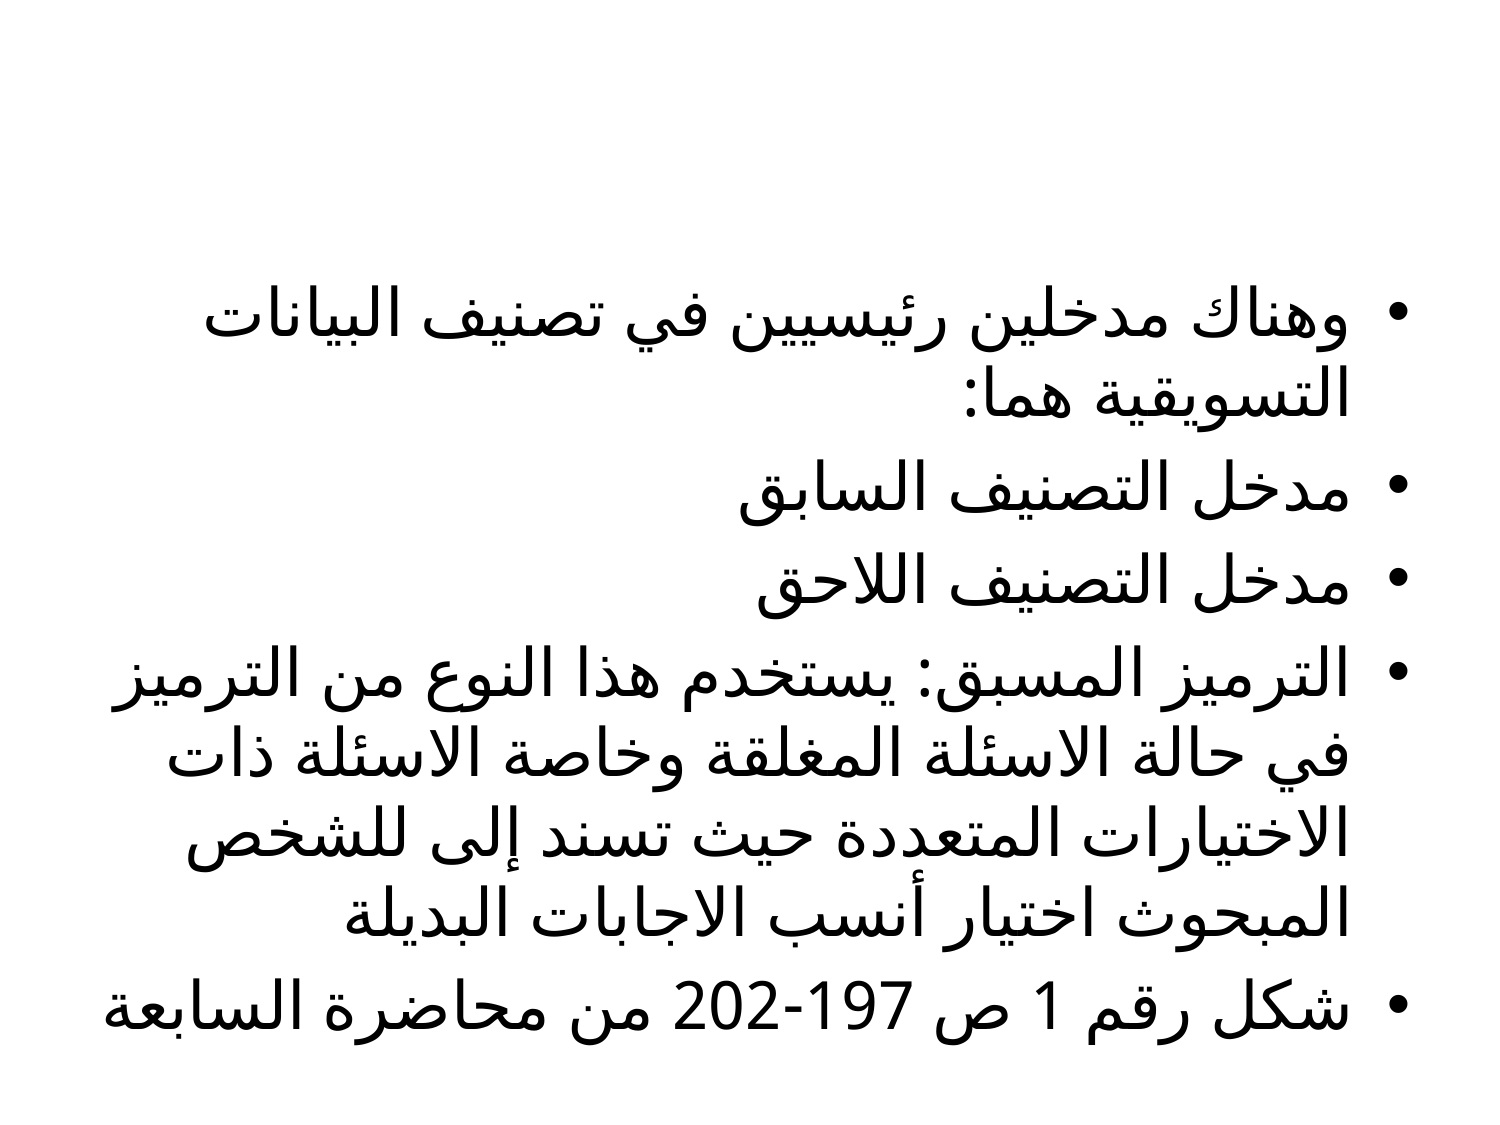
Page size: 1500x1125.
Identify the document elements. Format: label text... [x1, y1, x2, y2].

list وهناك مدخلين رئيسيين في تصنيف البيانات التسويقية هما: مدخل التصنيف السابق مدخل التصنيف اللاحق الترميز المسبق: يستخدم هذا النوع من الترميز في حالة الاسئلة المغلقة وخاصة الاسئلة ذات الاختيارات المتعددة حيث تسند إلى للشخص المبحوث اختيار أنسب الاجابات البديلة شكل رقم 1 ص 197-202 من محاضرة السابعة [75, 262, 1425, 1005]
